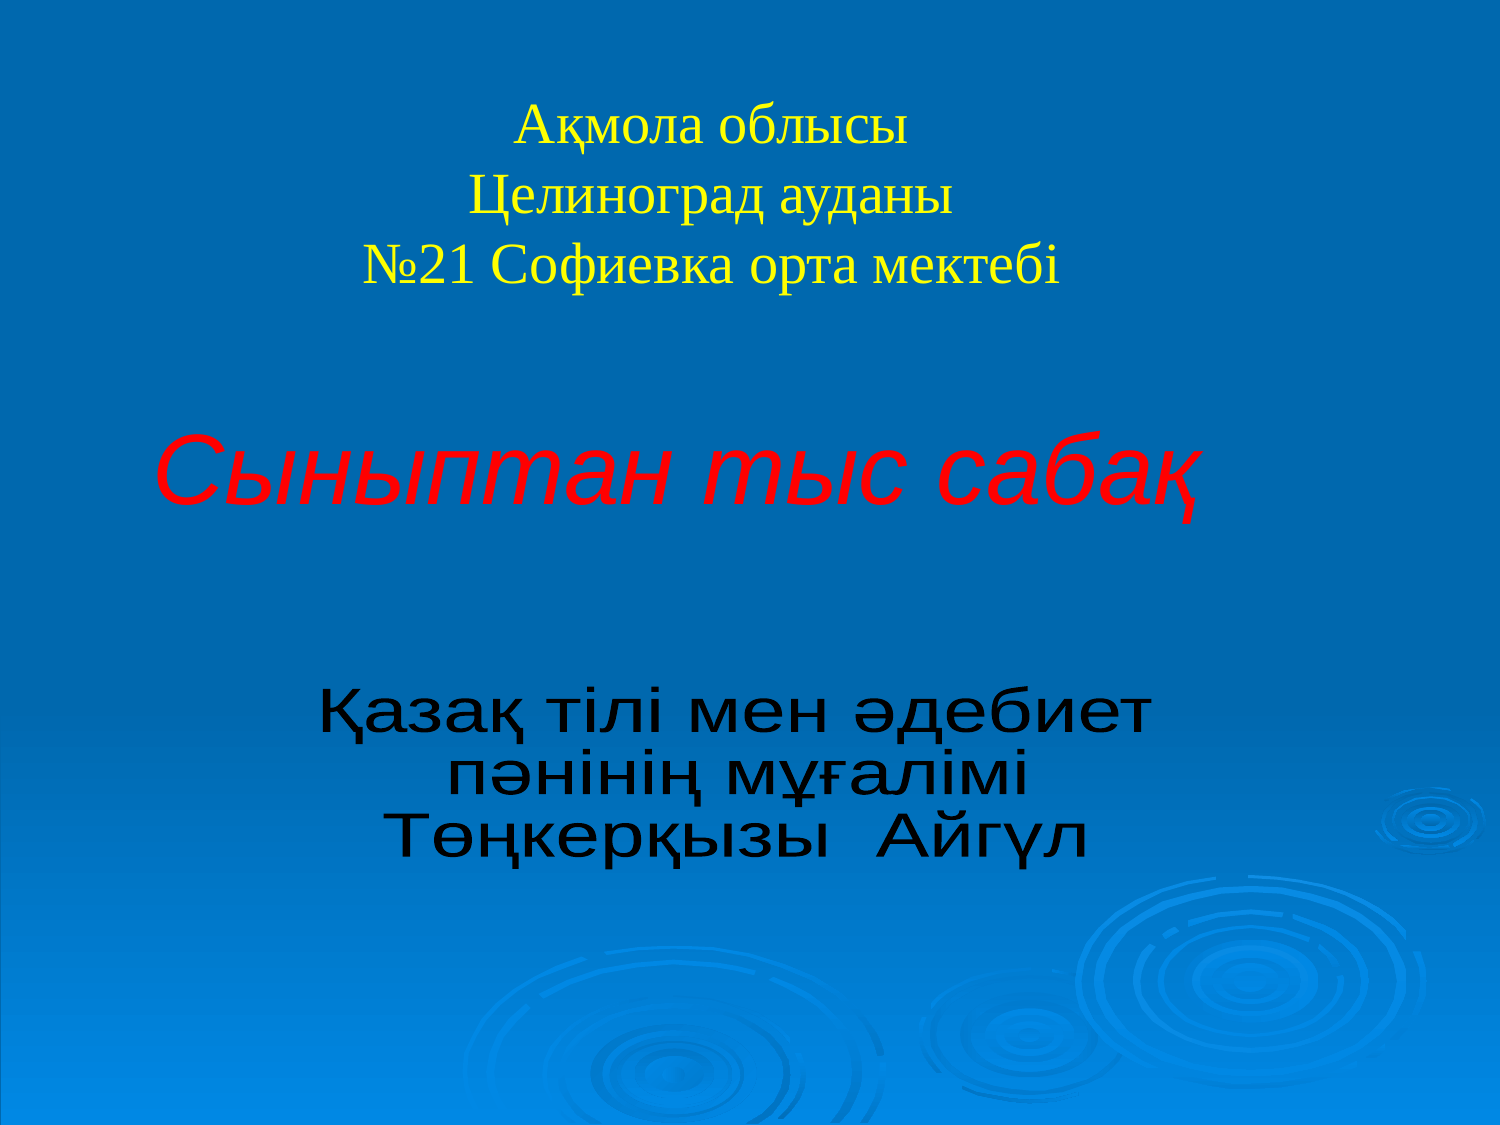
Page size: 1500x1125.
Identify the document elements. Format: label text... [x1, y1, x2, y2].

text_box Сыныптан тыс сабақ [88, 397, 1294, 532]
text_box Ақмола облысы Целиноград ауданы №21 Софиевка орта мектебі [336, 78, 1087, 303]
